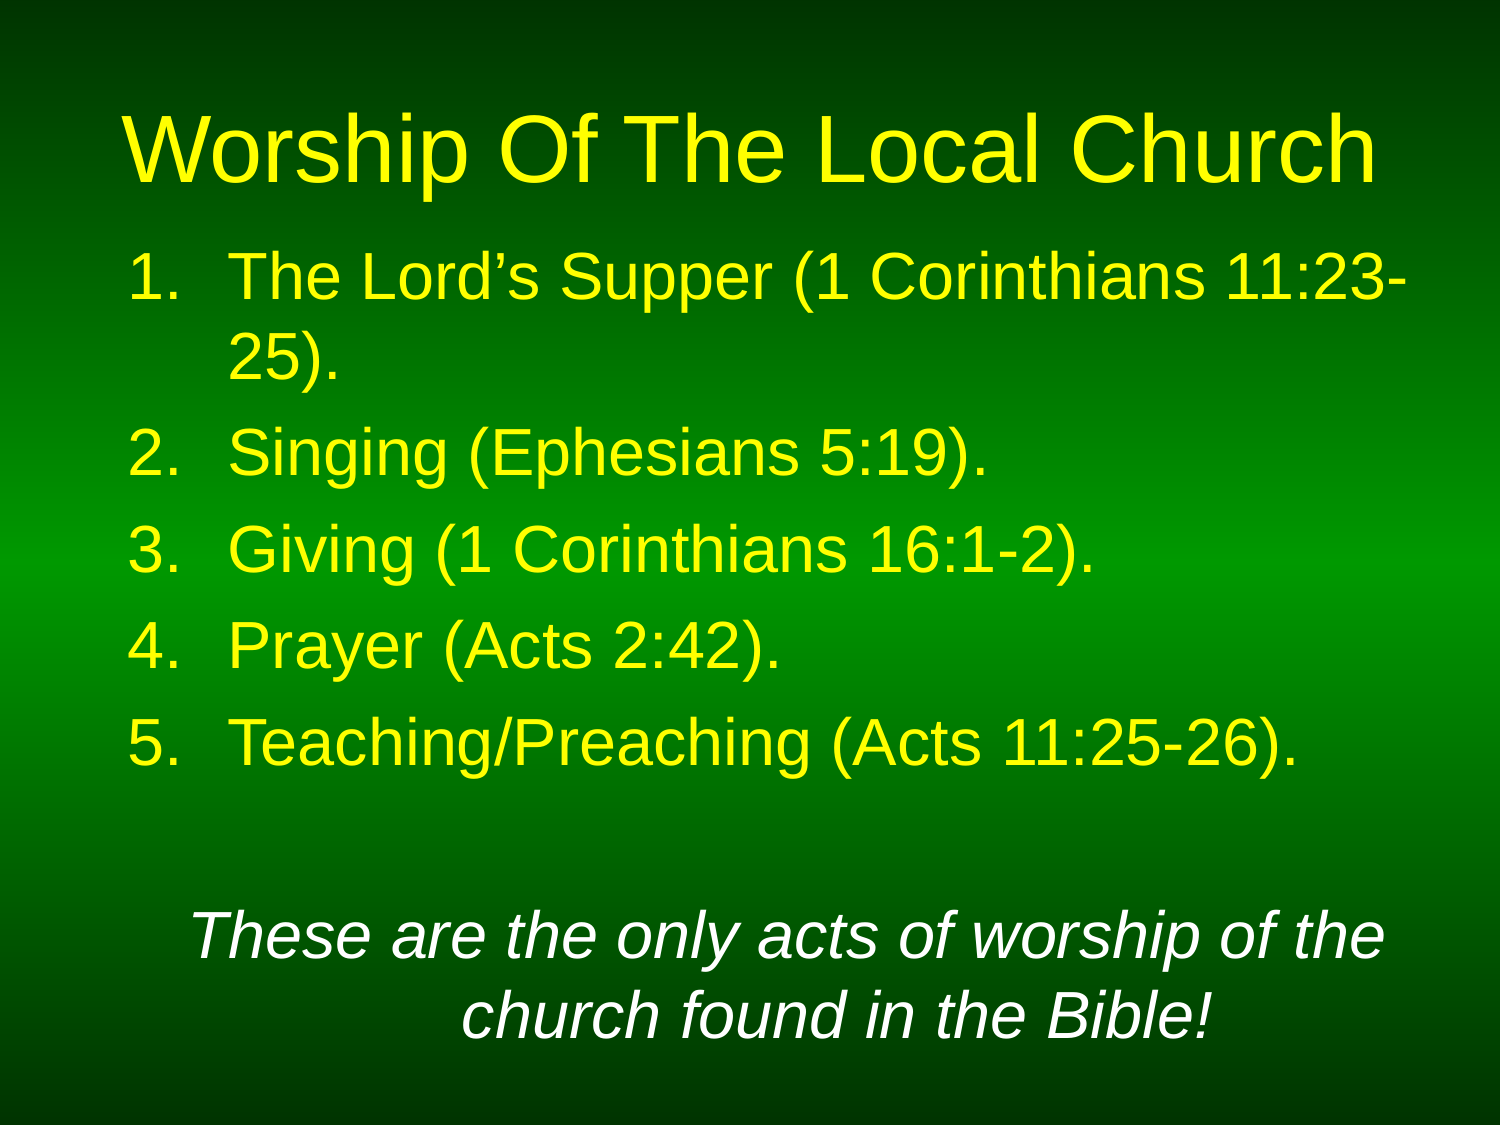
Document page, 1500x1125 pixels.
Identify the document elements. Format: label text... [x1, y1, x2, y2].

list The Lord’s Supper (1 Corinthians 11:23-25). Singing (Ephesians 5:19). Giving (1 Corinthians 16:1-2). Prayer (Acts 2:42). Teaching/Preaching (Acts 11:25-26). These are the only acts of worship of the church found in the Bible! [112, 224, 1463, 1125]
title Worship Of The Local Church [37, 50, 1463, 238]
